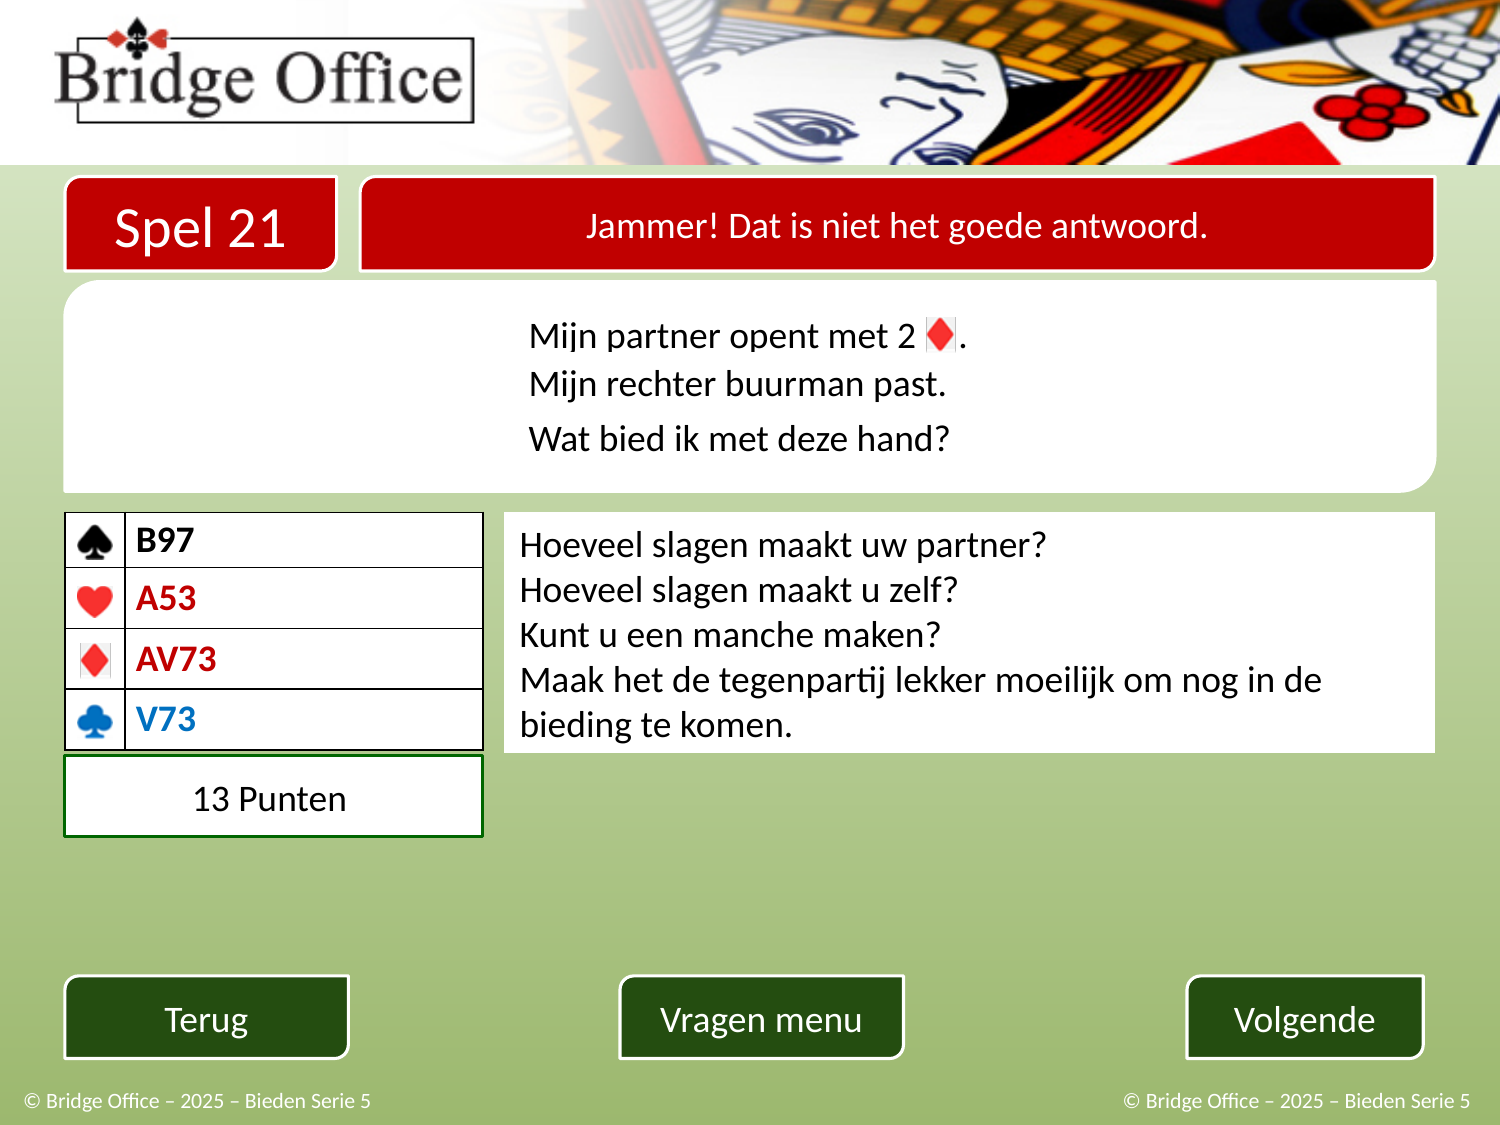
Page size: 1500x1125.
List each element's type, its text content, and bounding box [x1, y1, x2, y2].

table_cell AV73 [126, 629, 482, 688]
table_cell [66, 690, 124, 749]
text_box 13 Punten [63, 754, 484, 838]
picture [922, 317, 959, 353]
text_box [63, 280, 1437, 493]
table_cell A53 [126, 568, 482, 628]
picture [77, 643, 114, 679]
picture [77, 585, 114, 618]
text_box Mijn rechter buurman past. [513, 352, 987, 406]
text_box Mijn partner opent met 2 . [513, 303, 1022, 364]
text_box © Bridge Office – 2025 – Bieden Serie 5 [8, 1079, 393, 1121]
table_cell [66, 568, 124, 628]
table_header [66, 513, 124, 567]
text_box Wat bied ik met deze hand? [513, 406, 987, 467]
text_box Volgende [1185, 974, 1425, 1061]
picture [77, 703, 114, 740]
table_cell [66, 629, 124, 688]
text_box Jammer! Dat is niet het goede antwoord. [358, 178, 1437, 273]
text_box © Bridge Office – 2025 – Bieden Serie 5 [1107, 1079, 1500, 1121]
text_box Spel 21 [63, 178, 339, 273]
picture [77, 524, 114, 561]
text_box Hoeveel slagen maakt uw partner? Hoeveel slagen maakt u zelf? Kunt u een manche maken? Maak het de tegenpartij lekker moeilijk om nog in de bieding te komen. [504, 512, 1435, 753]
picture [0, 0, 1500, 166]
table_header B97 [126, 513, 482, 567]
text_box Vragen menu [618, 974, 906, 1061]
table_cell V73 [126, 690, 482, 749]
text_box Terug [63, 974, 350, 1061]
